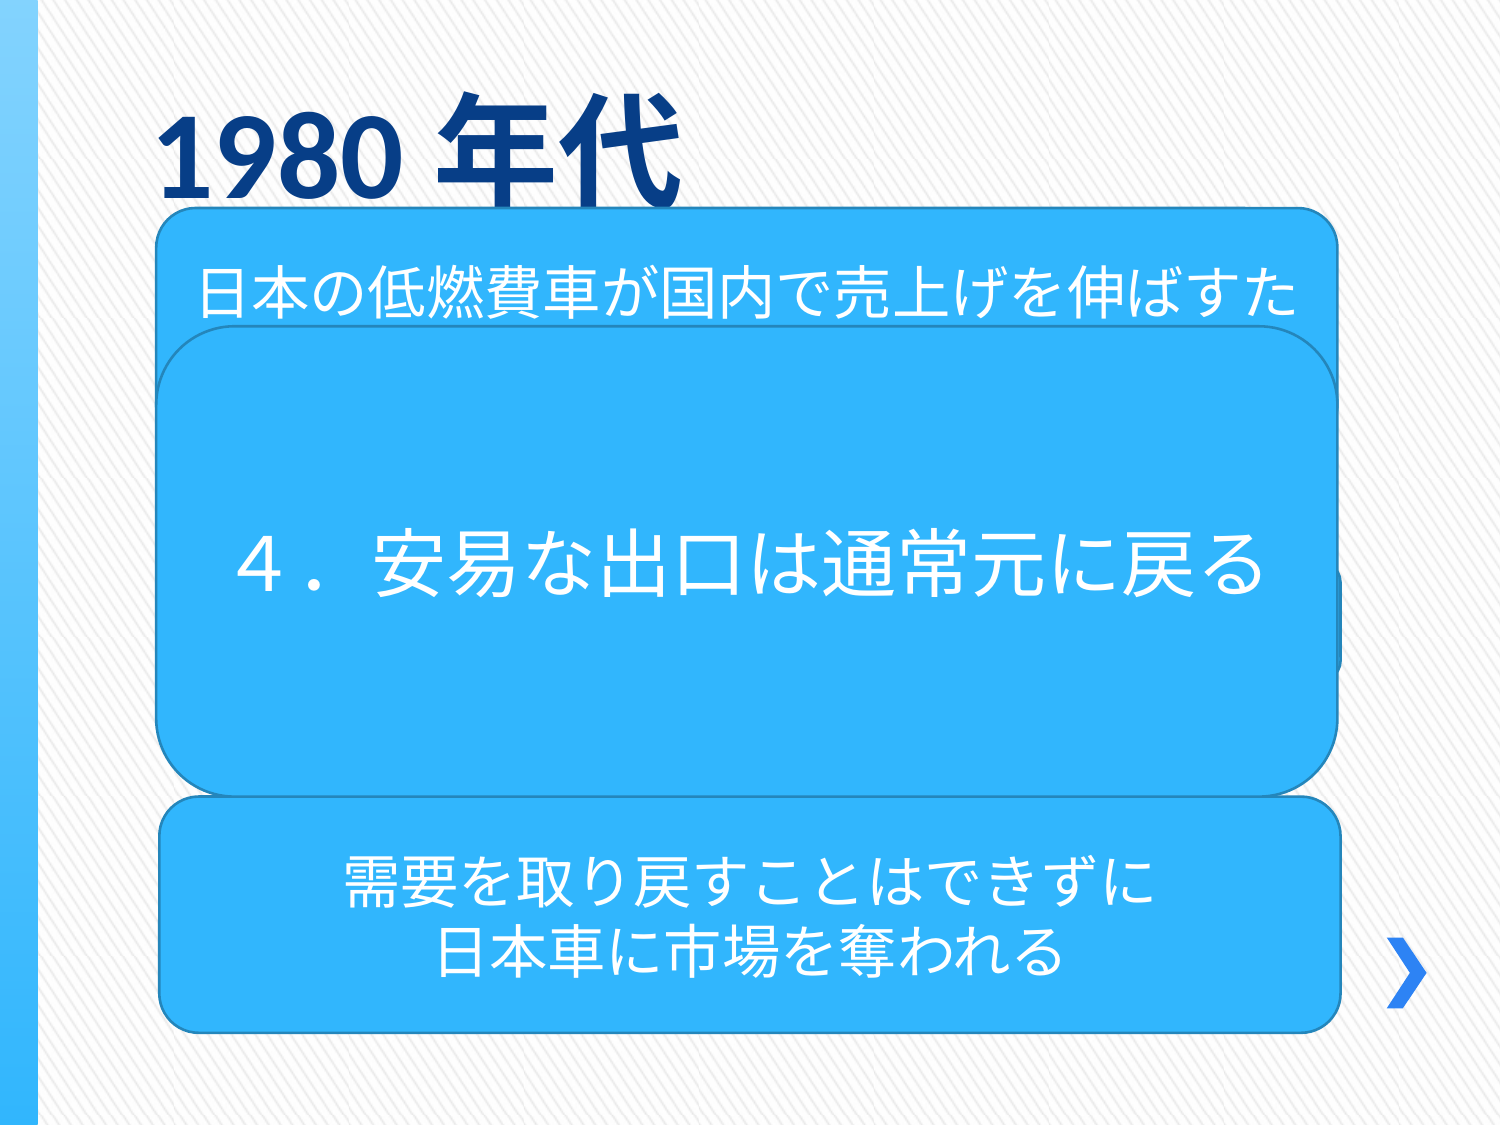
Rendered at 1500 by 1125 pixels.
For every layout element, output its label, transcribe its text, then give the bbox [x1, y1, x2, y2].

text_box 1980年代 [135, 66, 703, 232]
text_box 需要を取り戻すことはできずに 日本車に市場を奪われる [157, 795, 1342, 1035]
text_box 日本の低燃費車が国内で売上げを伸ばすため、政府から圧力をかけてもらう [154, 206, 1339, 401]
text_box ４．安易な出口は通常元に戻る [154, 324, 1339, 798]
